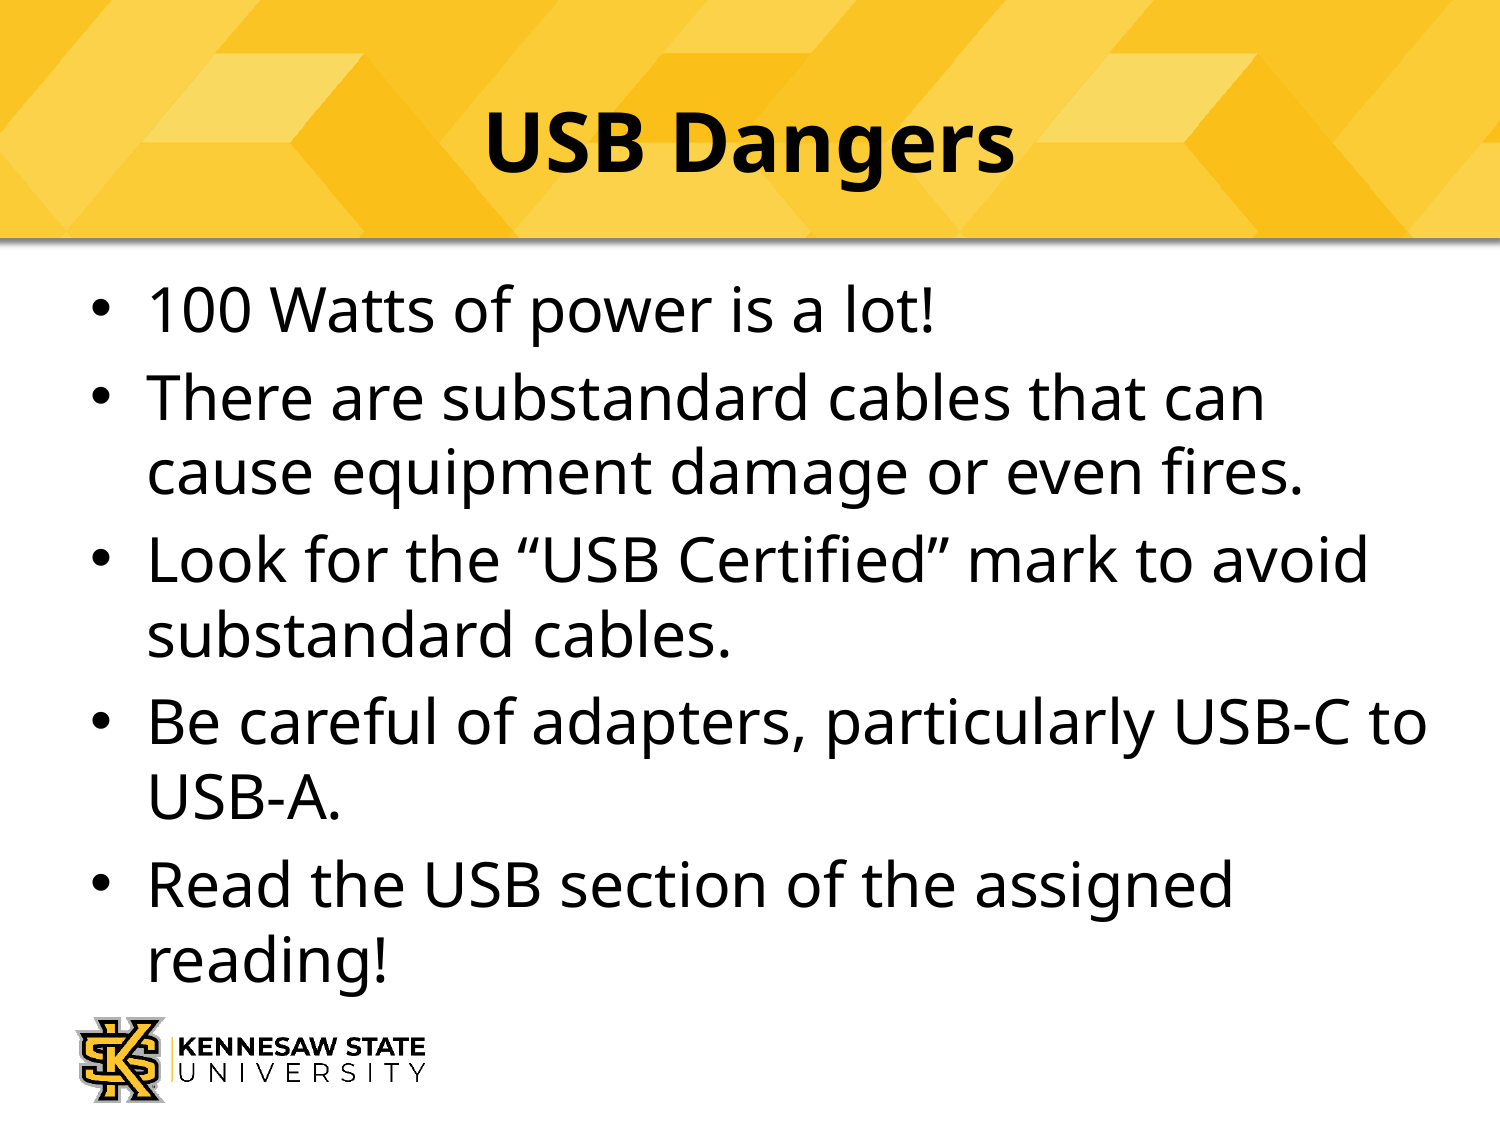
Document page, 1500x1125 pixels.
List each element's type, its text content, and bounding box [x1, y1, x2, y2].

picture [75, 1017, 425, 1103]
title USB Dangers [75, 45, 1425, 233]
picture [0, 0, 1500, 251]
list 100 Watts of power is a lot! There are substandard cables that can cause equipment damage or even fires. Look for the “USB Certified” mark to avoid substandard cables. Be careful of adapters, particularly USB-C to USB-A. Read the USB section of the assigned reading! [75, 262, 1450, 1005]
